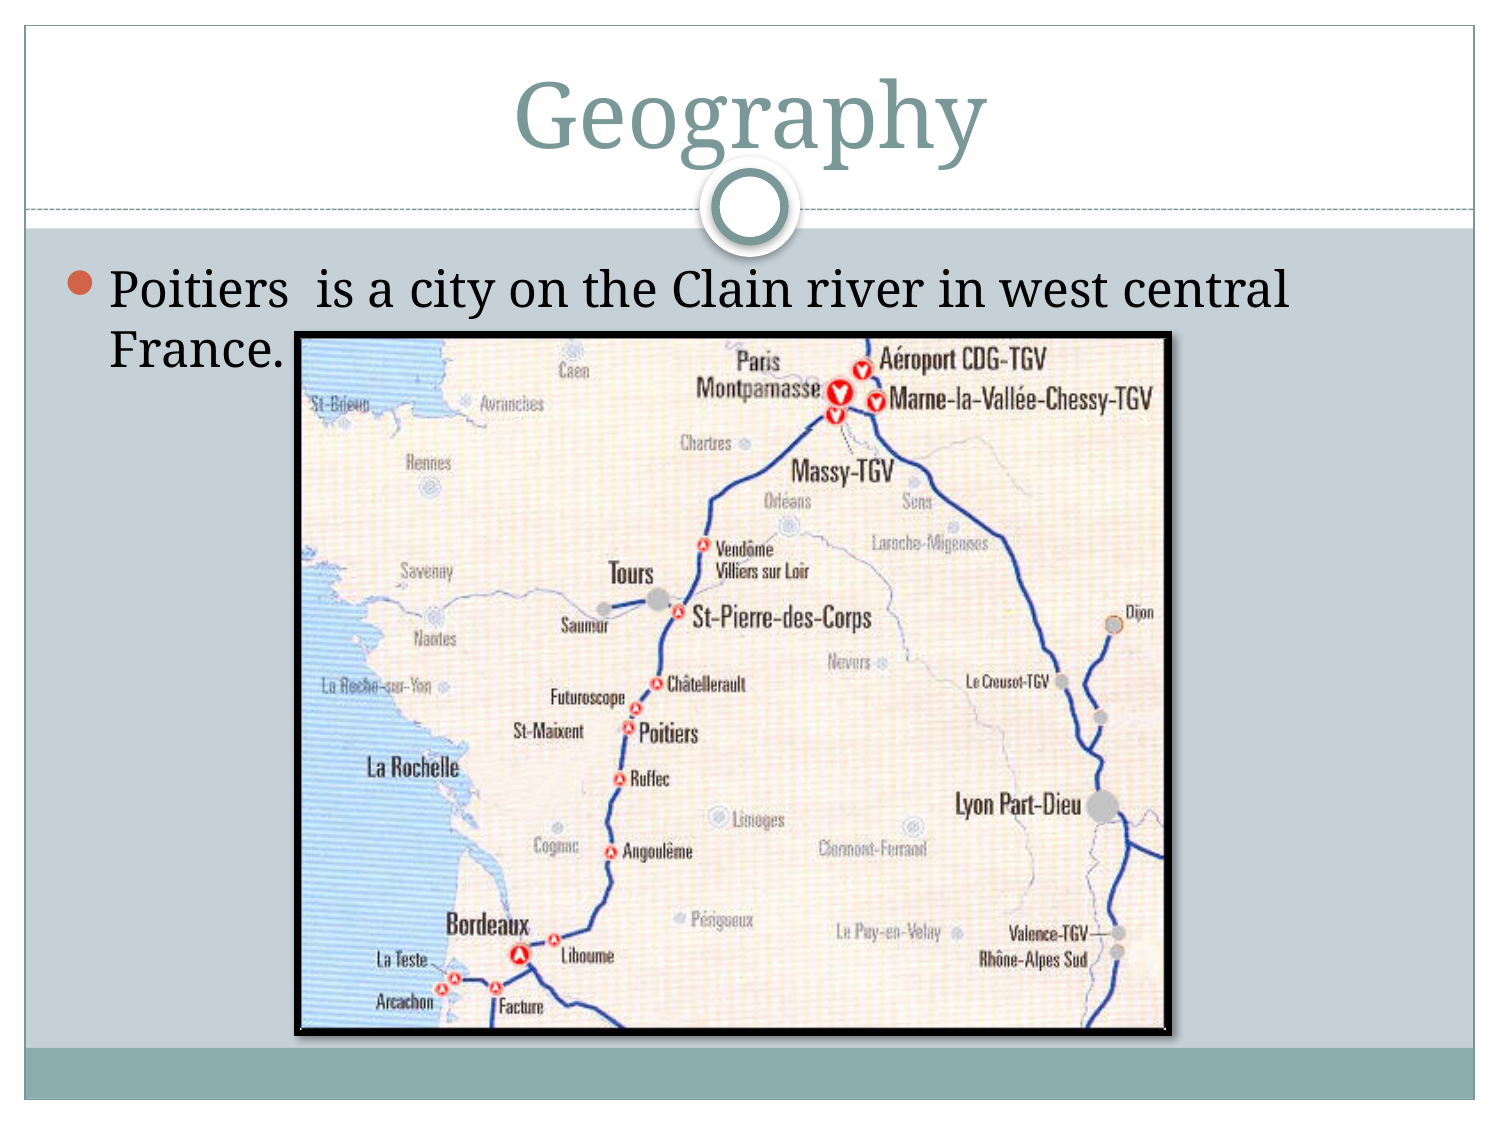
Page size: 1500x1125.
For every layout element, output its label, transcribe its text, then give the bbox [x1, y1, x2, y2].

picture [299, 337, 1167, 1031]
list Poitiers is a city on the Clain river in west central France. [49, 250, 1445, 1001]
title Geography [50, 50, 1450, 175]
